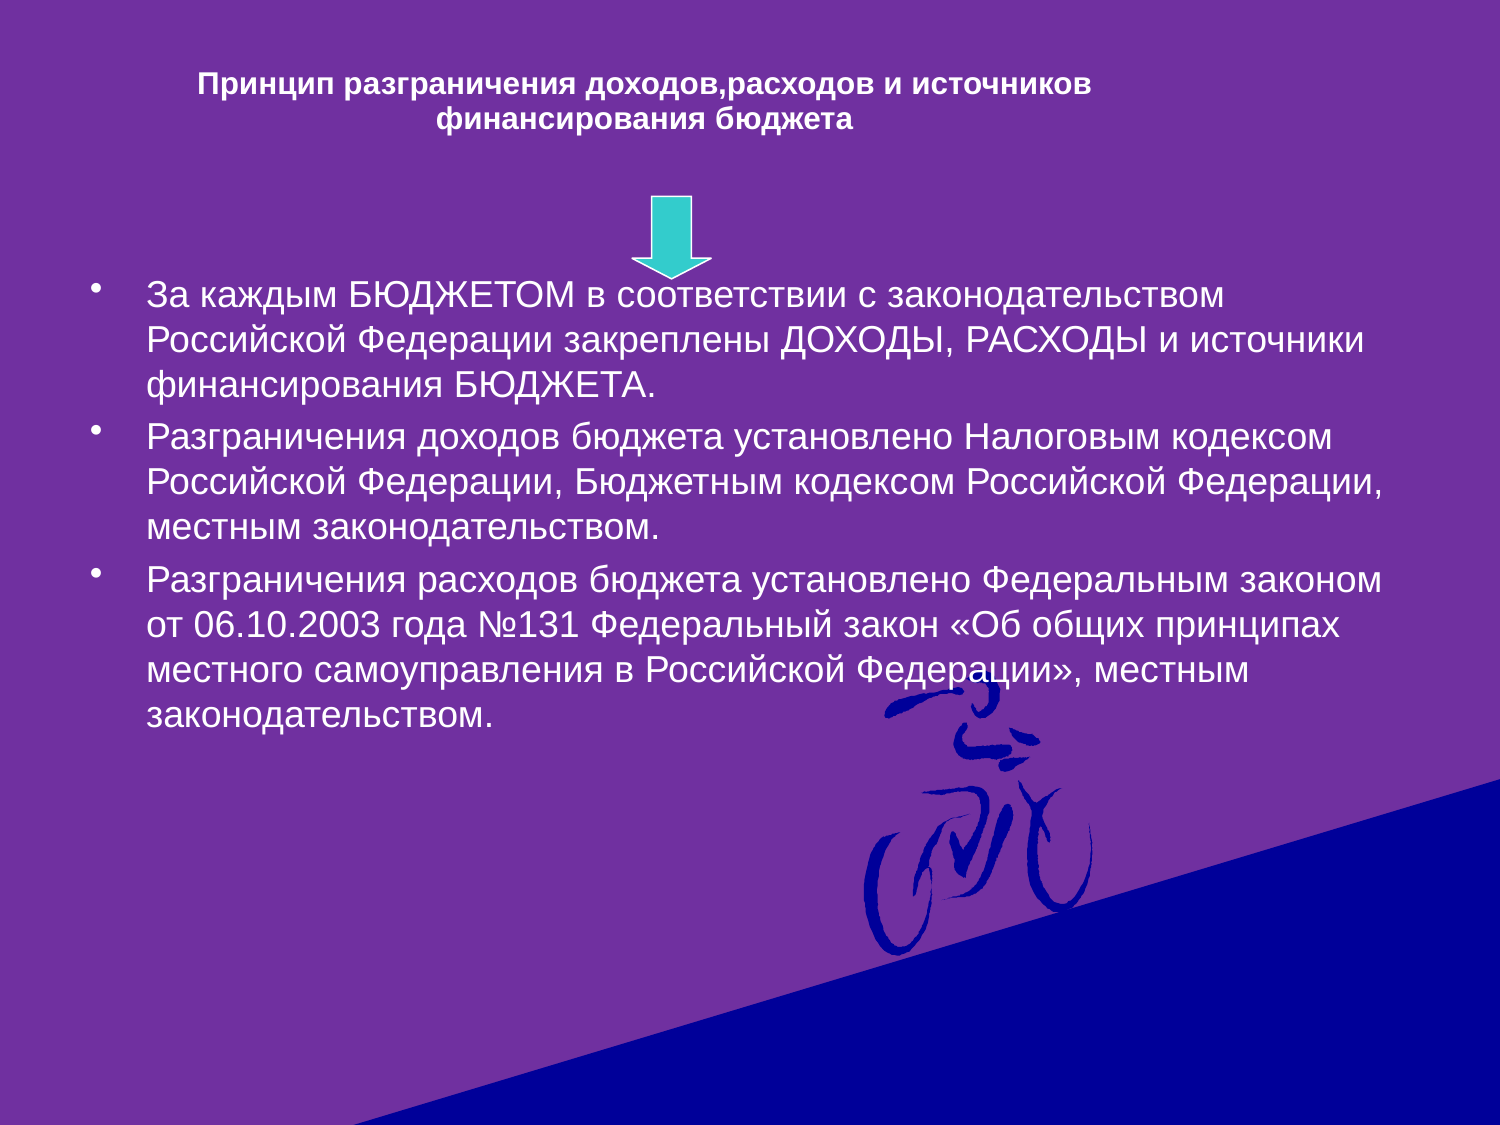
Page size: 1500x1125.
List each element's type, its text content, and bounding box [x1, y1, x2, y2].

title Принцип разграничения доходов,расходов и источников финансирования бюджета [48, 58, 1242, 145]
list За каждым БЮДЖЕТОМ в соответствии с законодательством Российской Федерации закреплены ДОХОДЫ, РАСХОДЫ и источники финансирования БЮДЖЕТА. Разграничения доходов бюджета установлено Налоговым кодексом Российской Федерации, Бюджетным кодексом Российской Федерации, местным законодательством. Разграничения расходов бюджета установлено Федеральным законом от 06.10.2003 года №131 Федеральный закон «Об общих принципах местного самоуправления в Российской Федерации», местным законодательством. [74, 262, 1426, 1006]
text_box [631, 196, 712, 279]
